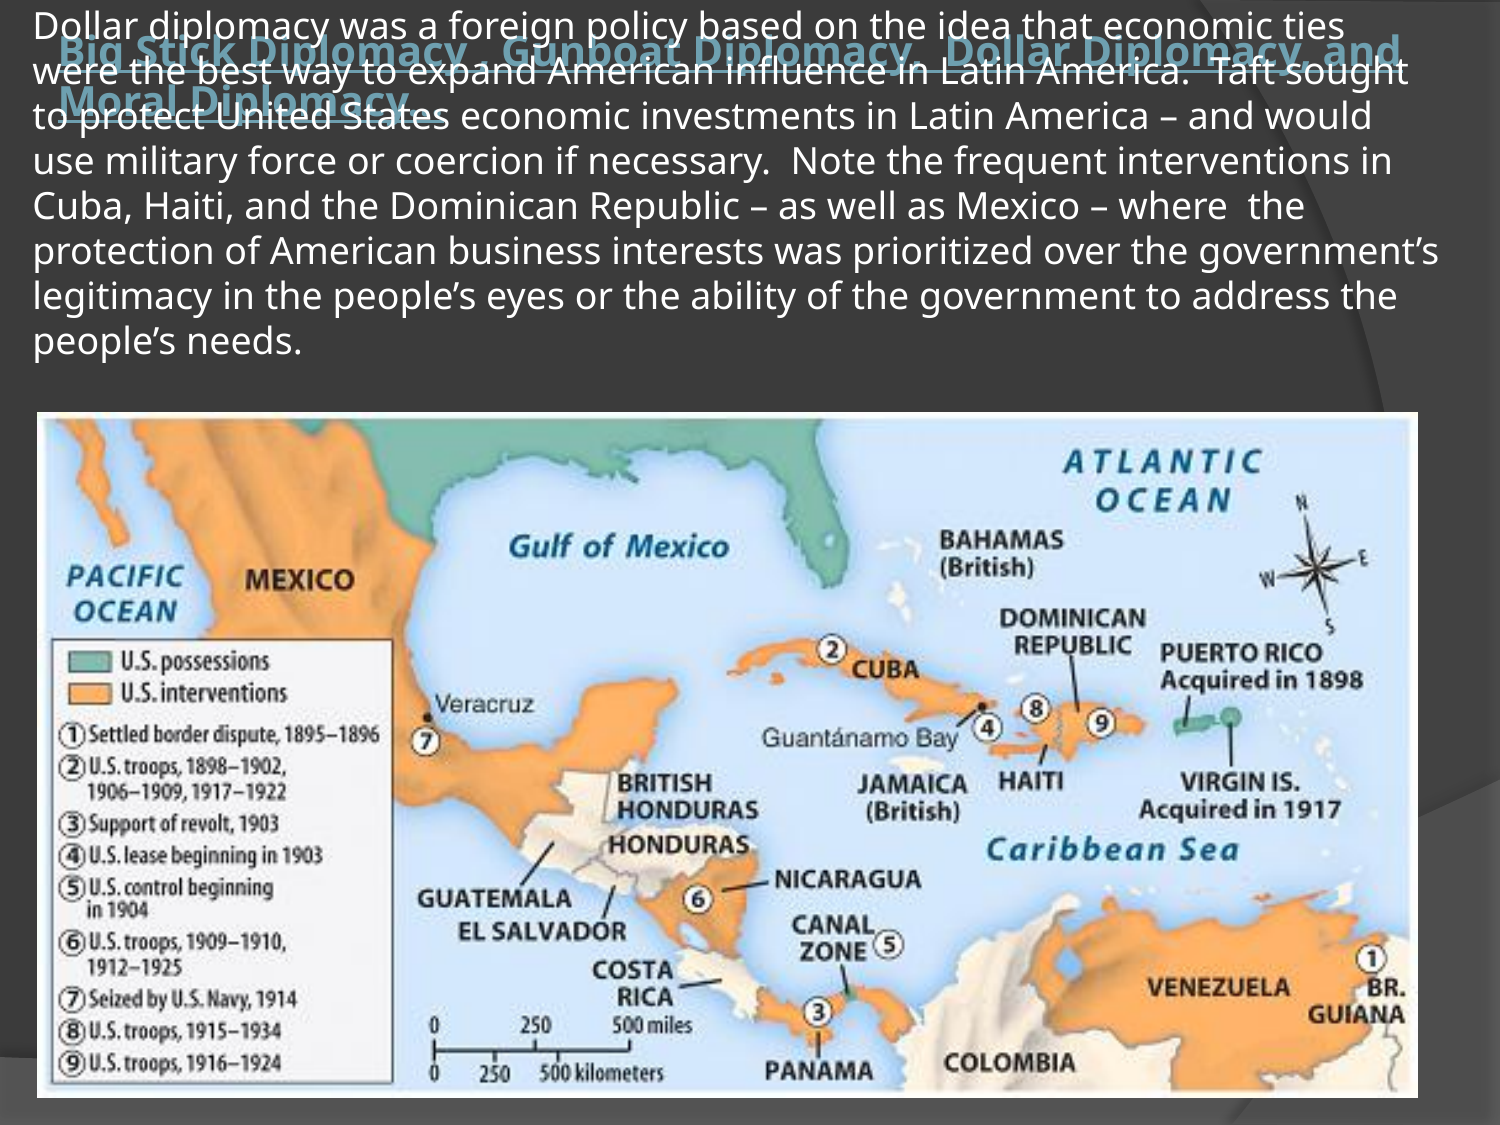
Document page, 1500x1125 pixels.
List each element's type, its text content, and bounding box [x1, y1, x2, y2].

list Dollar diplomacy was a foreign policy based on the idea that economic ties were the best way to expand American influence in Latin America. Taft sought to protect United States economic investments in Latin America – and would use military force or coercion if necessary. Note the frequent interventions in Cuba, Haiti, and the Dominican Republic – as well as Mexico – where the protection of American business interests was prioritized over the government’s legitimacy in the people’s eyes or the ability of the government to address the people’s needs. [24, 87, 1450, 363]
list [37, 412, 1418, 1098]
title Big Stick Diplomacy , Gunboat Diplomacy, Dollar Diplomacy, and Moral Diplomacy… [50, 24, 1425, 87]
